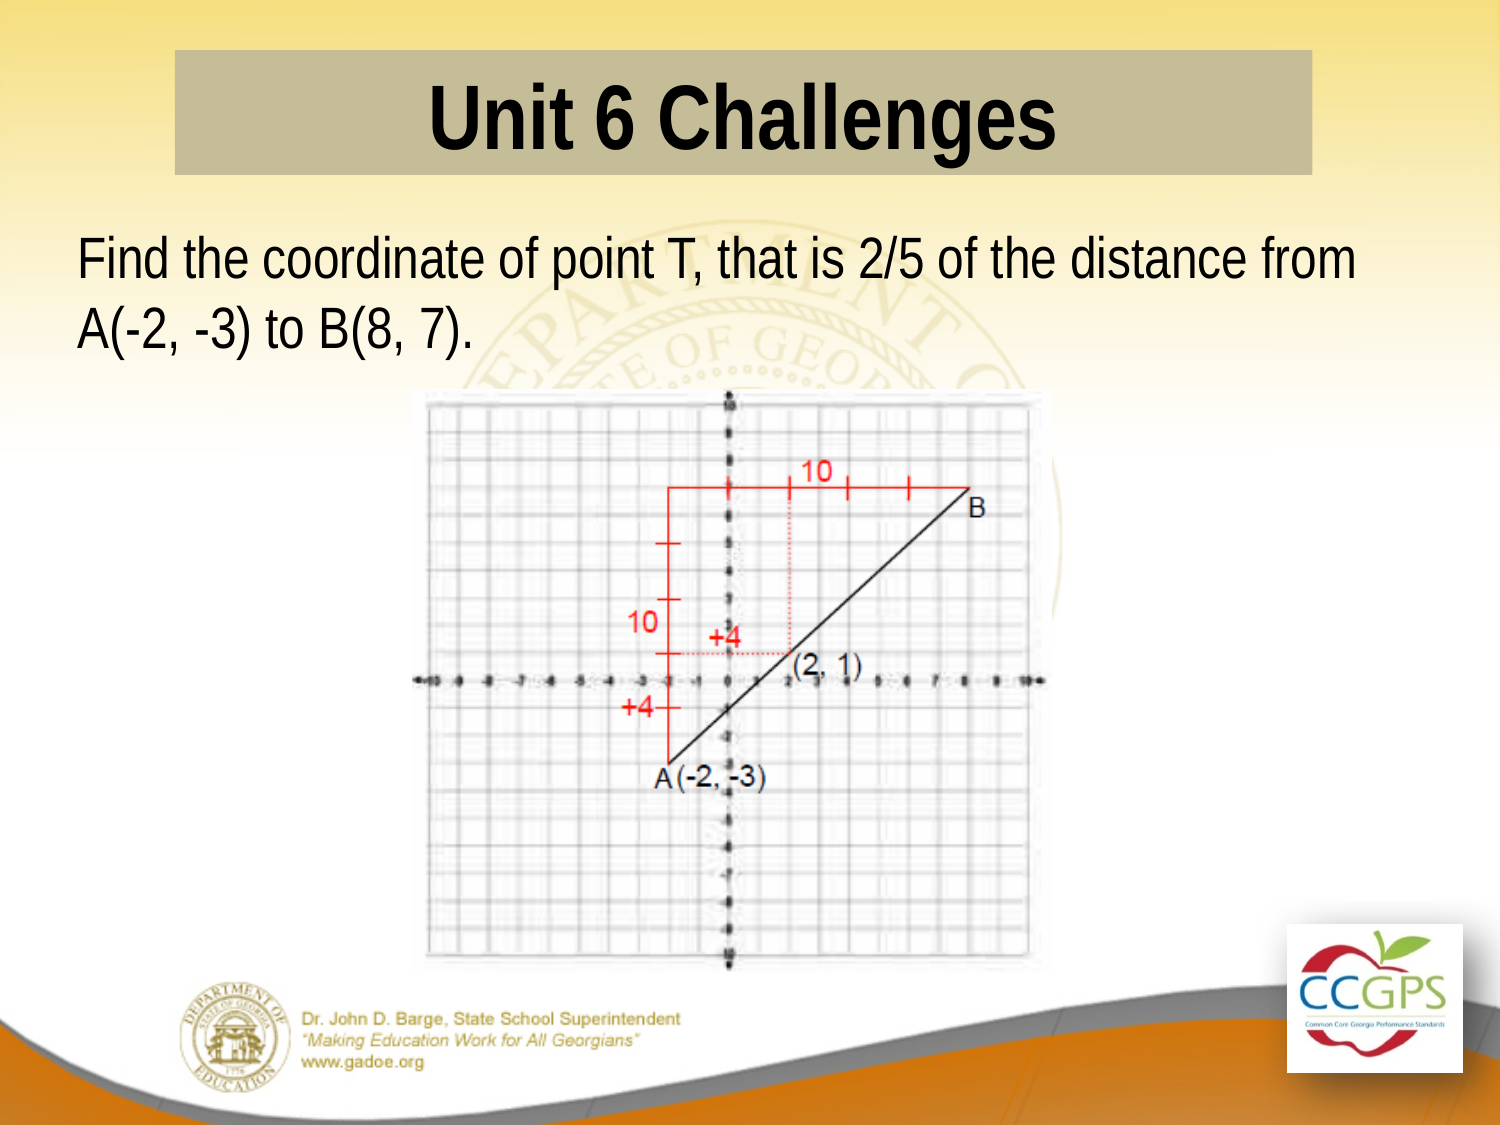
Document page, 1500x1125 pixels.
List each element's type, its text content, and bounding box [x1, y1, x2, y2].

picture [0, 0, 1500, 1125]
text_box Unit 6 Challenges [174, 50, 1313, 175]
subtitle Find the coordinate of point T, that is 2/5 of the distance from A(-2, -3) to B(8, 7). [62, 212, 1438, 926]
